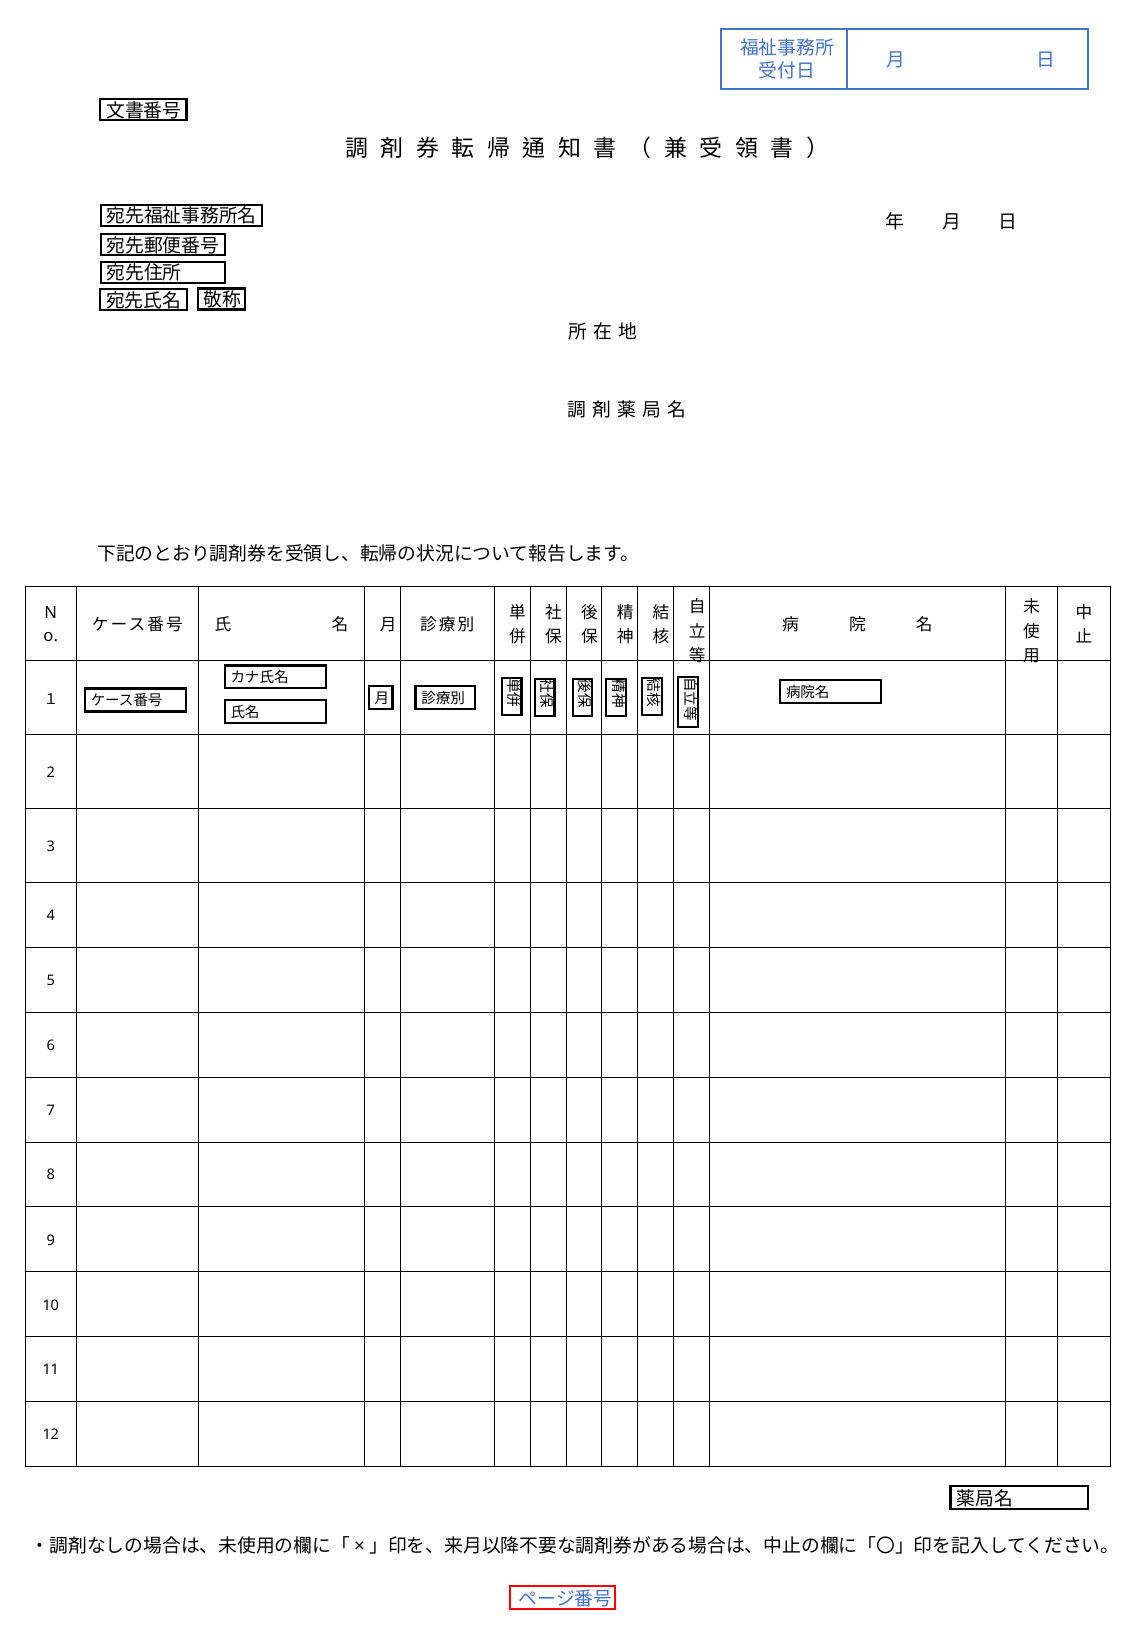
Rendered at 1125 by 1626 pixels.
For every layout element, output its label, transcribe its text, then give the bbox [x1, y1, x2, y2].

table_cell [674, 1013, 709, 1077]
table_cell 10 [26, 1272, 76, 1336]
table_cell [710, 735, 1005, 808]
text_box 宛先福祉事務所名 [100, 204, 263, 227]
table_cell [495, 809, 530, 882]
table_cell [365, 661, 400, 734]
table_header 中止 [1058, 587, 1110, 660]
text_box 氏名 [224, 699, 327, 724]
table_cell [401, 948, 494, 1012]
table_cell [638, 735, 673, 808]
table_cell [365, 1013, 400, 1077]
table_cell [1006, 1143, 1057, 1206]
table_cell [365, 1207, 400, 1271]
table_cell [401, 1013, 494, 1077]
table_cell [531, 883, 566, 947]
text_box 単併 [501, 677, 523, 716]
table_cell [674, 1143, 709, 1206]
table_cell [77, 1143, 198, 1206]
table_cell [602, 1337, 637, 1401]
text_box 敬称 [197, 287, 246, 311]
table_cell [531, 1402, 566, 1466]
table_cell [1006, 883, 1057, 947]
table_cell [602, 1078, 637, 1142]
table_cell [674, 1402, 709, 1466]
table_cell [77, 1402, 198, 1466]
table_cell [602, 735, 637, 808]
table_cell [531, 1078, 566, 1142]
text_box 診療別 [414, 685, 476, 710]
table_cell [199, 735, 364, 808]
text_box 結核 [641, 677, 663, 716]
table_cell [638, 1207, 673, 1271]
table_cell [674, 661, 709, 734]
table_header 結核 [638, 587, 673, 660]
text_box 下記のとおり調剤券を受領し、転帰の状況について報告します。 [90, 518, 800, 587]
table_cell [638, 1078, 673, 1142]
table_cell 3 [26, 809, 76, 882]
table_header 未使用 [1006, 587, 1057, 660]
table_cell [710, 1402, 1005, 1466]
table_header 後保 [567, 587, 601, 660]
table_cell [77, 661, 198, 734]
table_cell [199, 948, 364, 1012]
table_cell [567, 1207, 601, 1271]
table_cell [638, 1337, 673, 1401]
table_cell [710, 1078, 1005, 1142]
table_cell [199, 883, 364, 947]
table_cell [365, 1143, 400, 1206]
table_cell [710, 1337, 1005, 1401]
table_cell [1006, 1078, 1057, 1142]
table_cell [674, 809, 709, 882]
table_cell [674, 1078, 709, 1142]
table_header 単併 [495, 587, 530, 660]
table_header 月 [365, 587, 400, 660]
text_box 調剤薬局名 [561, 397, 687, 420]
table_cell [602, 948, 637, 1012]
table_cell [199, 809, 364, 882]
table_cell [77, 1337, 198, 1401]
table_cell [401, 1402, 494, 1466]
table_cell [401, 1272, 494, 1336]
table_cell [495, 1402, 530, 1466]
table_cell [401, 1078, 494, 1142]
text_box 後保 [572, 678, 593, 717]
table_cell [365, 1078, 400, 1142]
table_cell [567, 661, 601, 734]
table_cell [710, 948, 1005, 1012]
table_cell [710, 1272, 1005, 1336]
table_cell [77, 948, 198, 1012]
table_cell [1058, 948, 1110, 1012]
table_cell [602, 809, 637, 882]
table_cell [77, 883, 198, 947]
text_box 月 [368, 685, 394, 710]
table_cell [365, 948, 400, 1012]
table_cell 9 [26, 1207, 76, 1271]
table_cell [602, 1143, 637, 1206]
table_cell [638, 1013, 673, 1077]
table_cell [567, 735, 601, 808]
table_cell [638, 883, 673, 947]
table_cell [674, 735, 709, 808]
table_cell [531, 661, 566, 734]
table_cell [77, 1207, 198, 1271]
table_cell [567, 1013, 601, 1077]
table_cell [1006, 809, 1057, 882]
table_cell [567, 809, 601, 882]
table_cell [1006, 1337, 1057, 1401]
table_cell [710, 661, 1005, 734]
table_cell [495, 735, 530, 808]
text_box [721, 28, 1088, 89]
table_cell [602, 1402, 637, 1466]
text_box 所在地 [562, 320, 688, 343]
table_cell [567, 883, 601, 947]
table_cell [674, 1272, 709, 1336]
text_box カナ氏名 [224, 664, 327, 689]
table_cell [1006, 1272, 1057, 1336]
table_cell [77, 735, 198, 808]
table_cell [495, 661, 530, 734]
text_box ページ番号 [509, 1585, 616, 1610]
table_cell [199, 661, 364, 734]
table_cell [602, 1013, 637, 1077]
table_cell [1058, 1402, 1110, 1466]
table_header ケース番号 [77, 587, 198, 660]
table_cell [531, 1207, 566, 1271]
table_cell [567, 1402, 601, 1466]
table_cell [199, 1207, 364, 1271]
table_cell [1058, 1013, 1110, 1077]
table_cell [531, 809, 566, 882]
table_cell [495, 1337, 530, 1401]
table_cell [401, 1143, 494, 1206]
table_cell [1006, 948, 1057, 1012]
table_cell [602, 661, 637, 734]
table_cell [1058, 883, 1110, 947]
table_cell [401, 1207, 494, 1271]
text_box 薬局名 [949, 1485, 1089, 1510]
table_cell [531, 1337, 566, 1401]
text_box 文書番号 [99, 98, 188, 121]
table_cell 11 [26, 1337, 76, 1401]
table_cell [1006, 1207, 1057, 1271]
table_cell [674, 1207, 709, 1271]
table_cell [1058, 661, 1110, 734]
table_cell [674, 948, 709, 1012]
table_cell [567, 1078, 601, 1142]
table_cell [495, 1207, 530, 1271]
table_header 精神 [602, 587, 637, 660]
table_cell [401, 735, 494, 808]
table_cell [638, 1143, 673, 1206]
table_cell [77, 1013, 198, 1077]
table_cell [531, 948, 566, 1012]
table_cell [638, 1402, 673, 1466]
table_cell [602, 1207, 637, 1271]
table_header 社保 [531, 587, 566, 660]
table_cell [365, 735, 400, 808]
table_cell 2 [26, 735, 76, 808]
text_box 宛先郵便番号 [100, 233, 226, 256]
table_cell [77, 1272, 198, 1336]
table_cell [77, 1078, 198, 1142]
table_header 病 院 名 [710, 587, 1005, 660]
table_cell [638, 948, 673, 1012]
table_cell [495, 1143, 530, 1206]
table_cell [710, 1207, 1005, 1271]
table_cell [602, 883, 637, 947]
table_cell [638, 809, 673, 882]
table_cell 4 [26, 883, 76, 947]
table_cell [495, 1013, 530, 1077]
table_cell [495, 1078, 530, 1142]
text_box 社保 [534, 678, 556, 717]
table_cell [77, 809, 198, 882]
table_cell [1006, 1013, 1057, 1077]
table_cell [674, 1337, 709, 1401]
table_cell [495, 883, 530, 947]
table_cell [199, 1143, 364, 1206]
text_box ・調剤なしの場合は、未使用の欄に「×」印を、来月以降不要な調剤券がある場合は、中止の欄に「〇」印を記入してください。 [24, 1511, 1015, 1580]
text_box 宛先住所 [100, 261, 226, 284]
table_cell [1006, 735, 1057, 808]
table_cell [567, 1143, 601, 1206]
table_cell [638, 661, 673, 734]
table_cell [674, 883, 709, 947]
text_box 調剤券転帰通知書（兼受領書） [114, 126, 1060, 169]
table_cell [401, 883, 494, 947]
table_cell [401, 661, 494, 734]
table_cell 7 [26, 1078, 76, 1142]
table_cell [567, 948, 601, 1012]
table_cell [1058, 1207, 1110, 1271]
table_cell [531, 1143, 566, 1206]
table_cell [199, 1078, 364, 1142]
table_cell [495, 1272, 530, 1336]
table_cell [365, 1402, 400, 1466]
table_header 氏 名 [199, 587, 364, 660]
table_cell [531, 1272, 566, 1336]
text_box 自立等 [677, 676, 699, 728]
table_cell １ [26, 661, 76, 734]
table_cell [199, 1402, 364, 1466]
table_cell [199, 1013, 364, 1077]
table_cell [531, 1013, 566, 1077]
table_cell 8 [26, 1143, 76, 1206]
table_cell [602, 1272, 637, 1336]
table_cell [1058, 1143, 1110, 1206]
table_cell [1058, 1272, 1110, 1336]
table_cell [1058, 809, 1110, 882]
table_cell [567, 1272, 601, 1336]
table_header No. [26, 587, 76, 660]
table_cell [1058, 1337, 1110, 1401]
table_cell 5 [26, 948, 76, 1012]
table_cell [199, 1337, 364, 1401]
table_cell [710, 1013, 1005, 1077]
table_cell [365, 809, 400, 882]
text_box 精神 [605, 678, 627, 717]
table_header 自立等 [674, 587, 709, 660]
table_cell [531, 735, 566, 808]
table_cell [710, 1143, 1005, 1206]
table_cell [199, 1272, 364, 1336]
table_cell [1058, 1078, 1110, 1142]
table_cell [1006, 1402, 1057, 1466]
table_cell 6 [26, 1013, 76, 1077]
table_cell [401, 1337, 494, 1401]
text_box 宛先氏名 [99, 288, 188, 311]
text_box ケース番号 [84, 687, 187, 713]
table_header 診療別 [401, 587, 494, 660]
table_cell [365, 883, 400, 947]
table_cell [638, 1272, 673, 1336]
table_cell [567, 1337, 601, 1401]
table_cell 12 [26, 1402, 76, 1466]
text_box 年 月 日 [841, 210, 980, 233]
table_cell [1006, 661, 1057, 734]
table_cell [1058, 735, 1110, 808]
table_cell [365, 1337, 400, 1401]
table_cell [495, 948, 530, 1012]
table_cell [710, 809, 1005, 882]
table_cell [710, 883, 1005, 947]
table_cell [365, 1272, 400, 1336]
table_cell [401, 809, 494, 882]
text_box 病院名 [779, 679, 882, 704]
